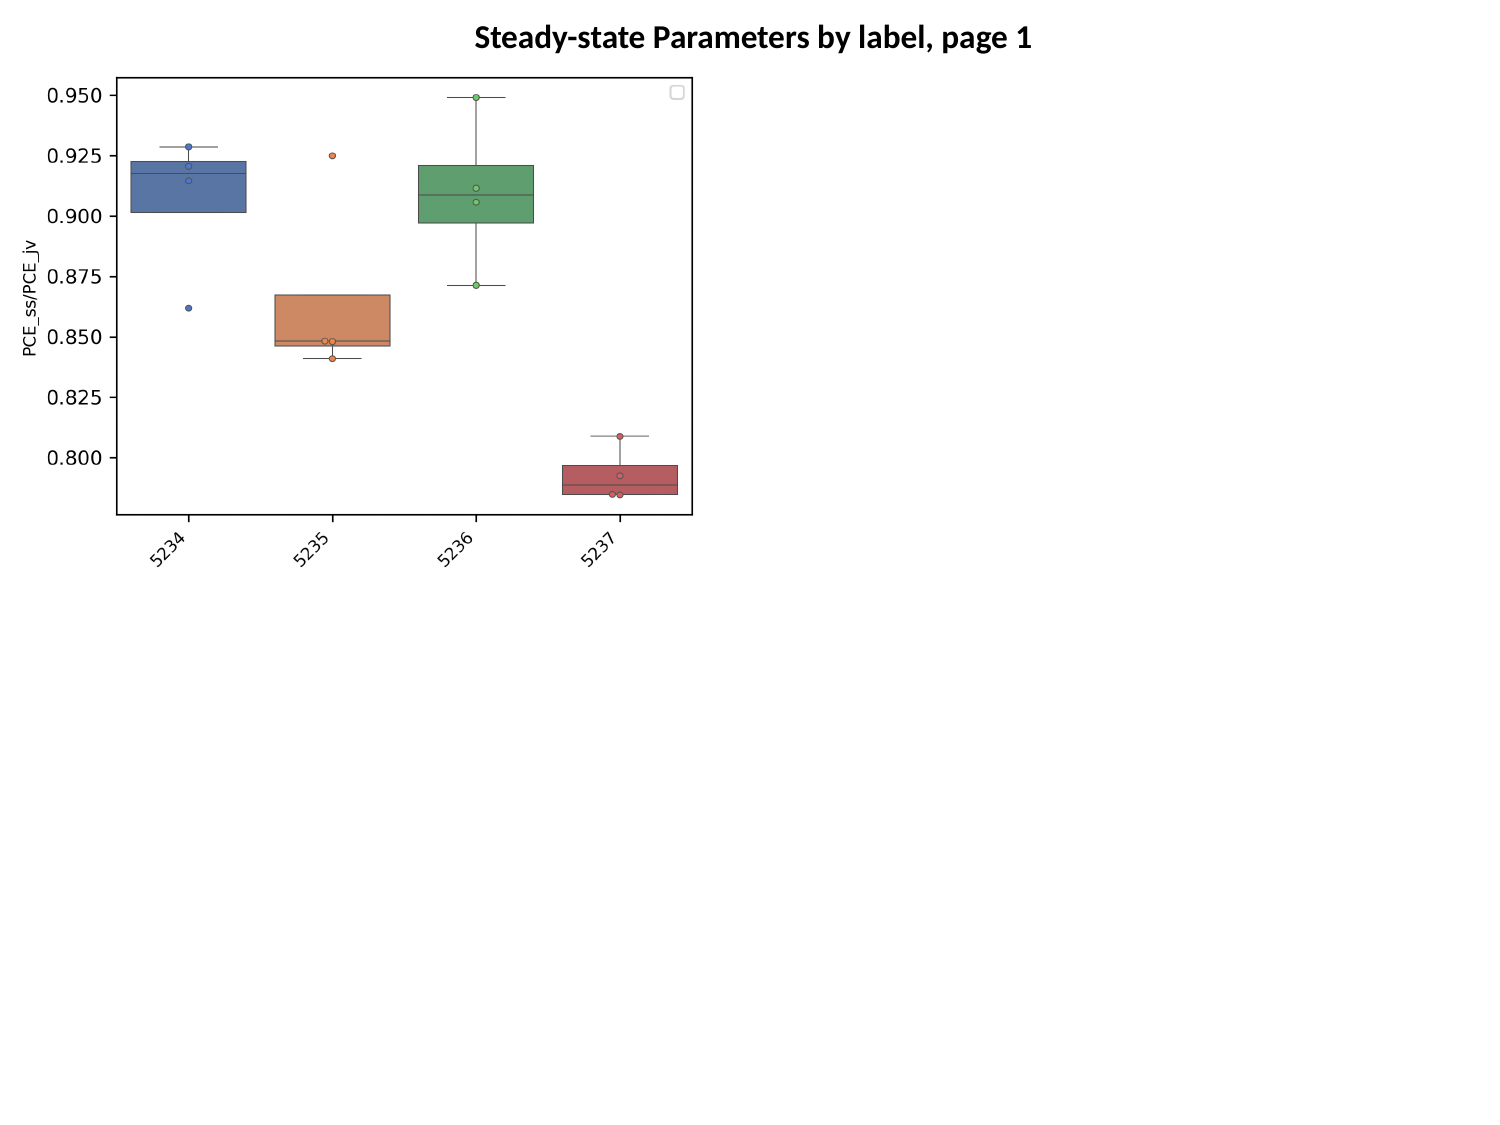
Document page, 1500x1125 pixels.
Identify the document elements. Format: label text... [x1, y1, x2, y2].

picture [0, 56, 713, 591]
title Steady-state Parameters by label, page 1 [0, 0, 1500, 75]
